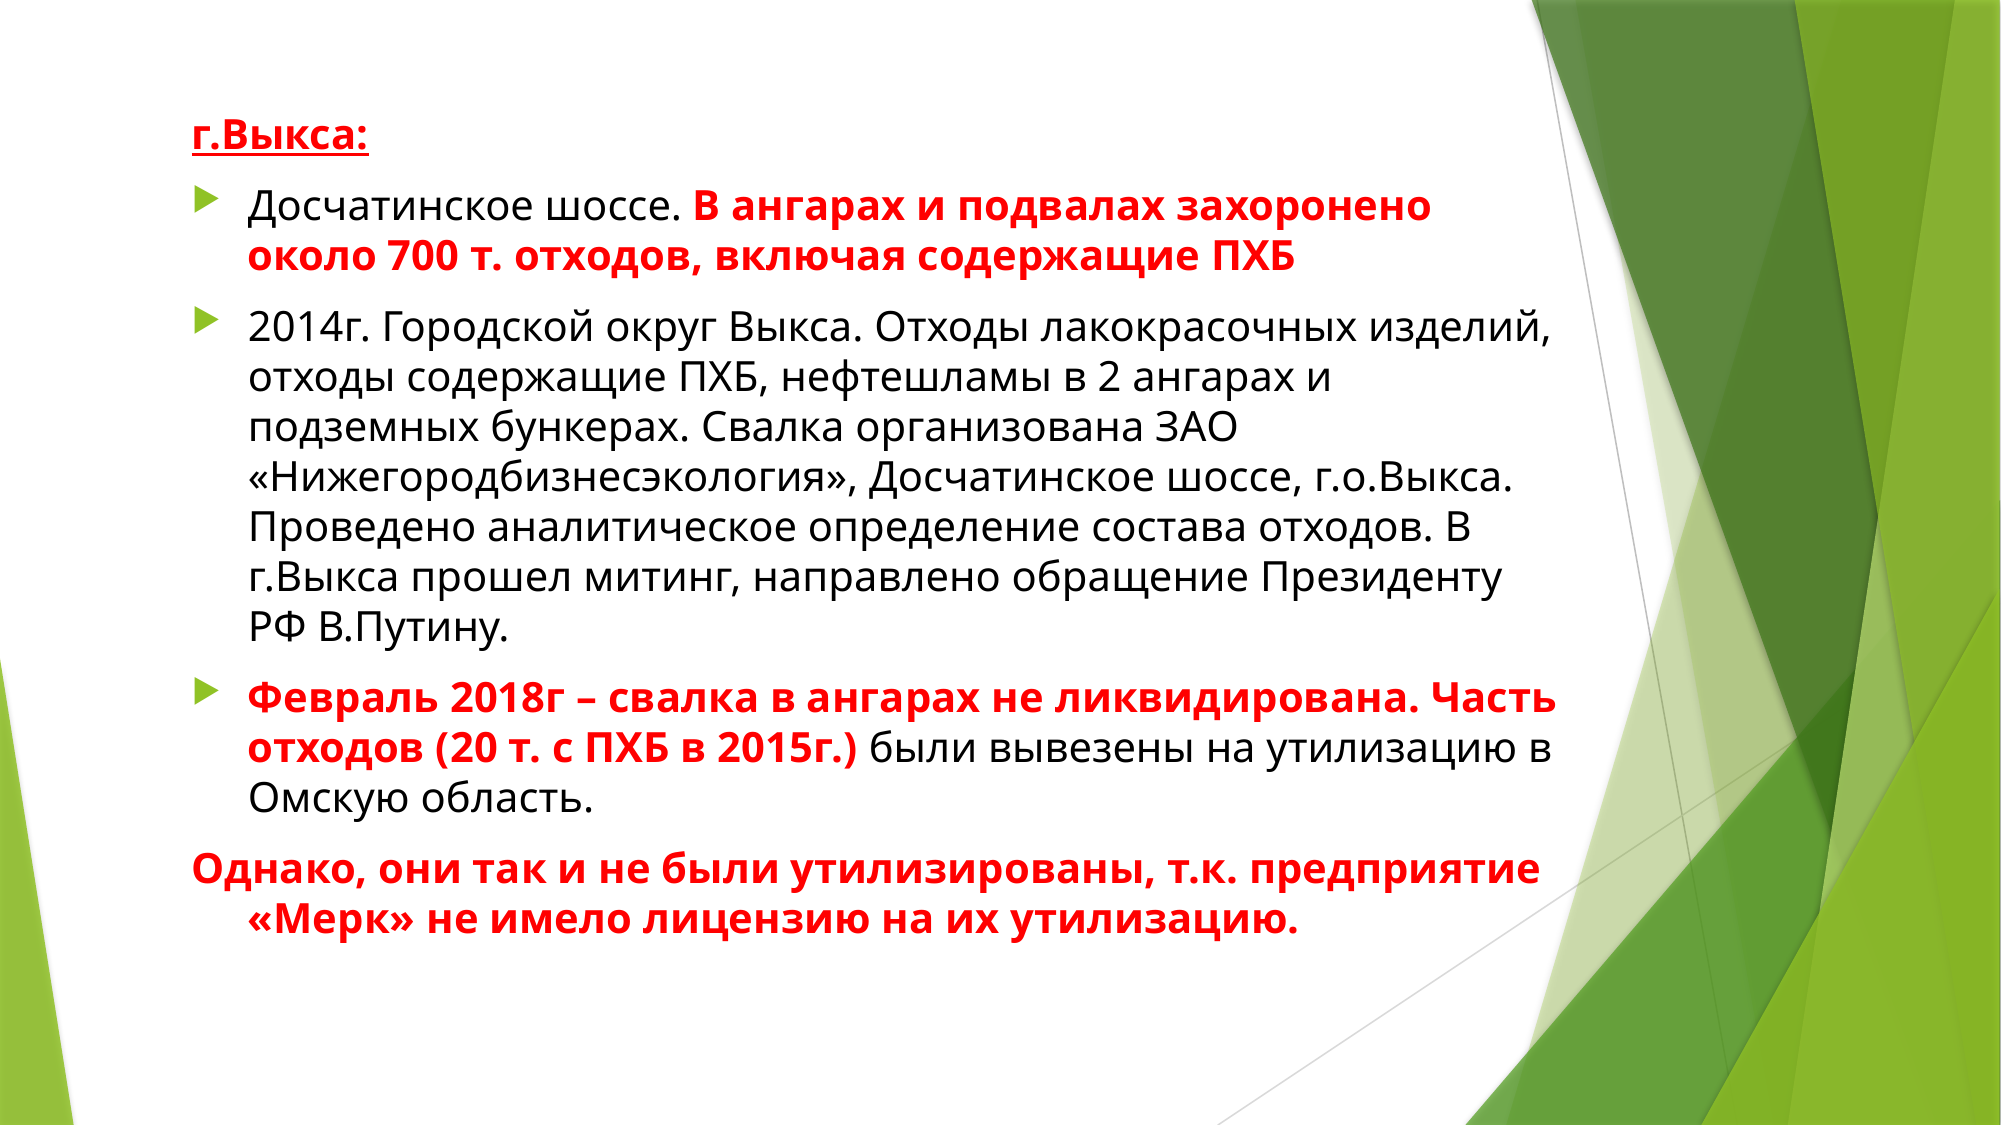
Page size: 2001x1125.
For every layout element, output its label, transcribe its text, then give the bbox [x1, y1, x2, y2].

list г.Выкса: Досчатинское шоссе. В ангарах и подвалах захоронено около 700 т. отходов, включая содержащие ПХБ 2014г. Городской округ Выкса. Отходы лакокрасочных изделий, отходы содержащие ПХБ, нефтешламы в 2 ангарах и подземных бункерах. Свалка организована ЗАО «Нижегородбизнесэкология», Досчатинское шоссе, г.о.Выкса. Проведено аналитическое определение состава отходов. В г.Выкса прошел митинг, направлено обращение Президенту РФ В.Путину. Февраль 2018г – свалка в ангарах не ликвидирована. Часть отходов (20 т. с ПХБ в 2015г.) были вывезены на утилизацию в Омскую область. Однако, они так и не были утилизированы, т.к. предприятие «Мерк» не имело лицензию на их утилизацию. [176, 100, 1587, 1013]
